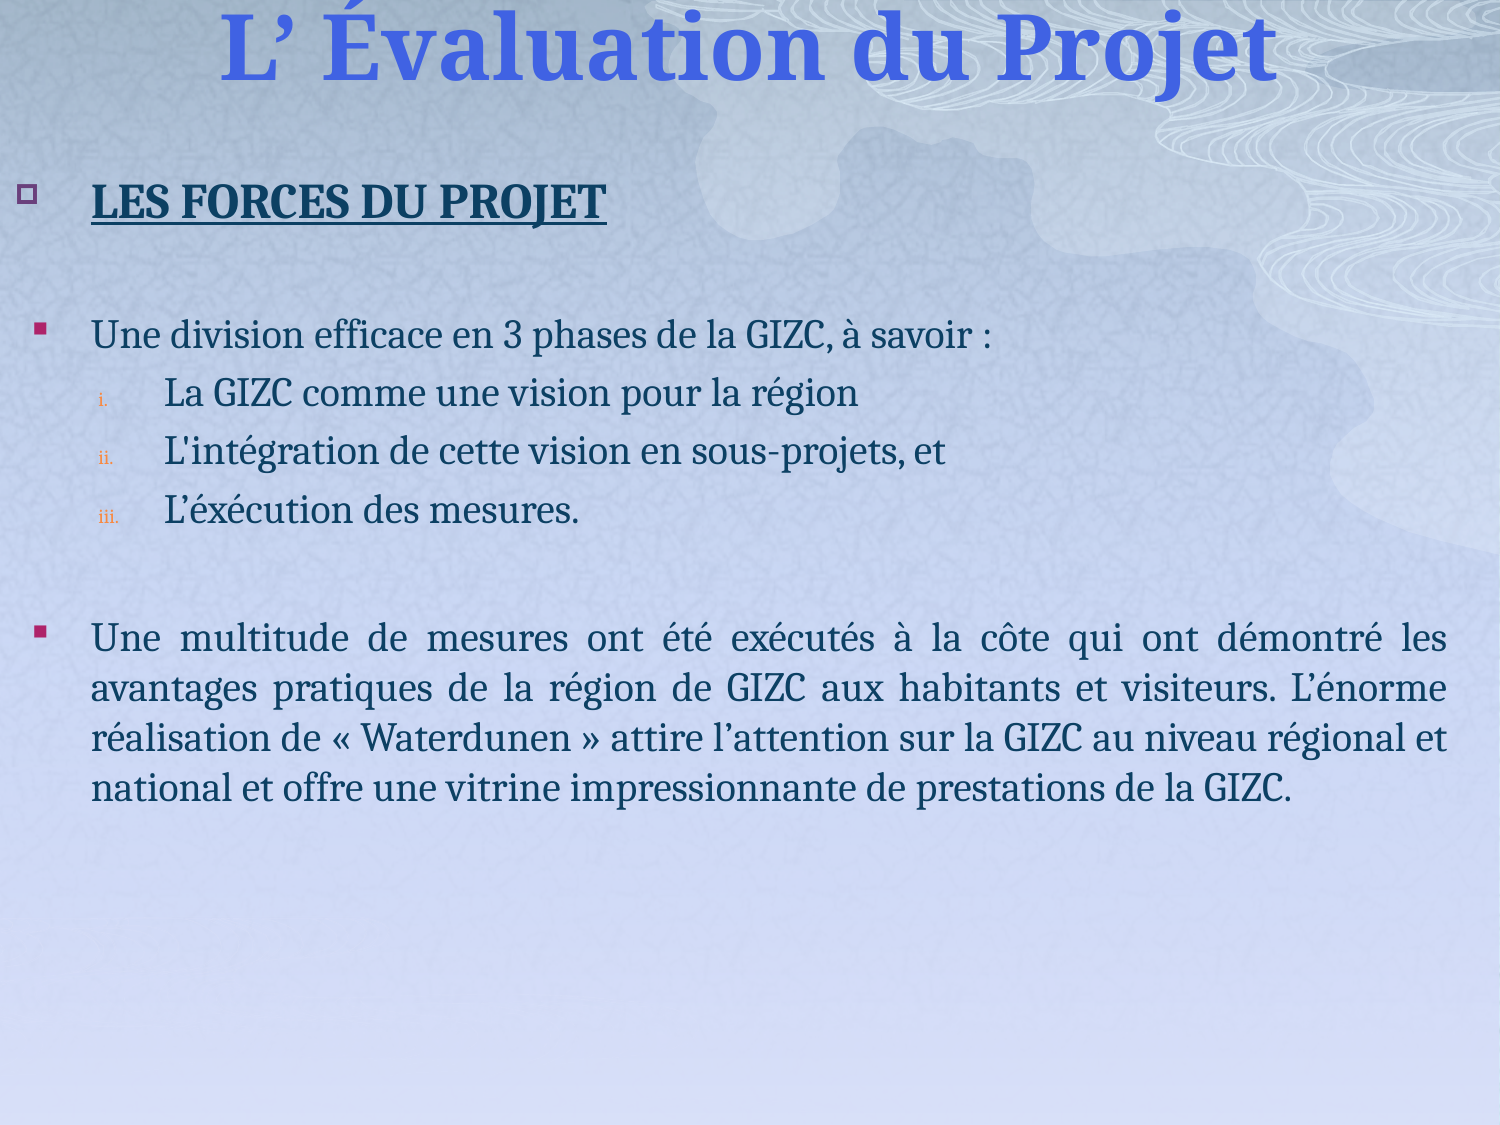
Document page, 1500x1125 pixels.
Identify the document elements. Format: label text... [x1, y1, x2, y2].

list LES FORCES DU PROJET Une division efficace en 3 phases de la GIZC, à savoir : La GIZC comme une vision pour la région L'intégration de cette vision en sous-projets, et L’éxécution des mesures. Une multitude de mesures ont été exécutés à la côte qui ont démontré les avantages pratiques de la région de GIZC aux habitants et visiteurs. L’énorme réalisation de « Waterdunen » attire l’attention sur la GIZC au niveau régional et national et offre une vitrine impressionnante de prestations de la GIZC. [0, 160, 1463, 888]
title L’ Évaluation du Projet [75, 0, 1425, 138]
